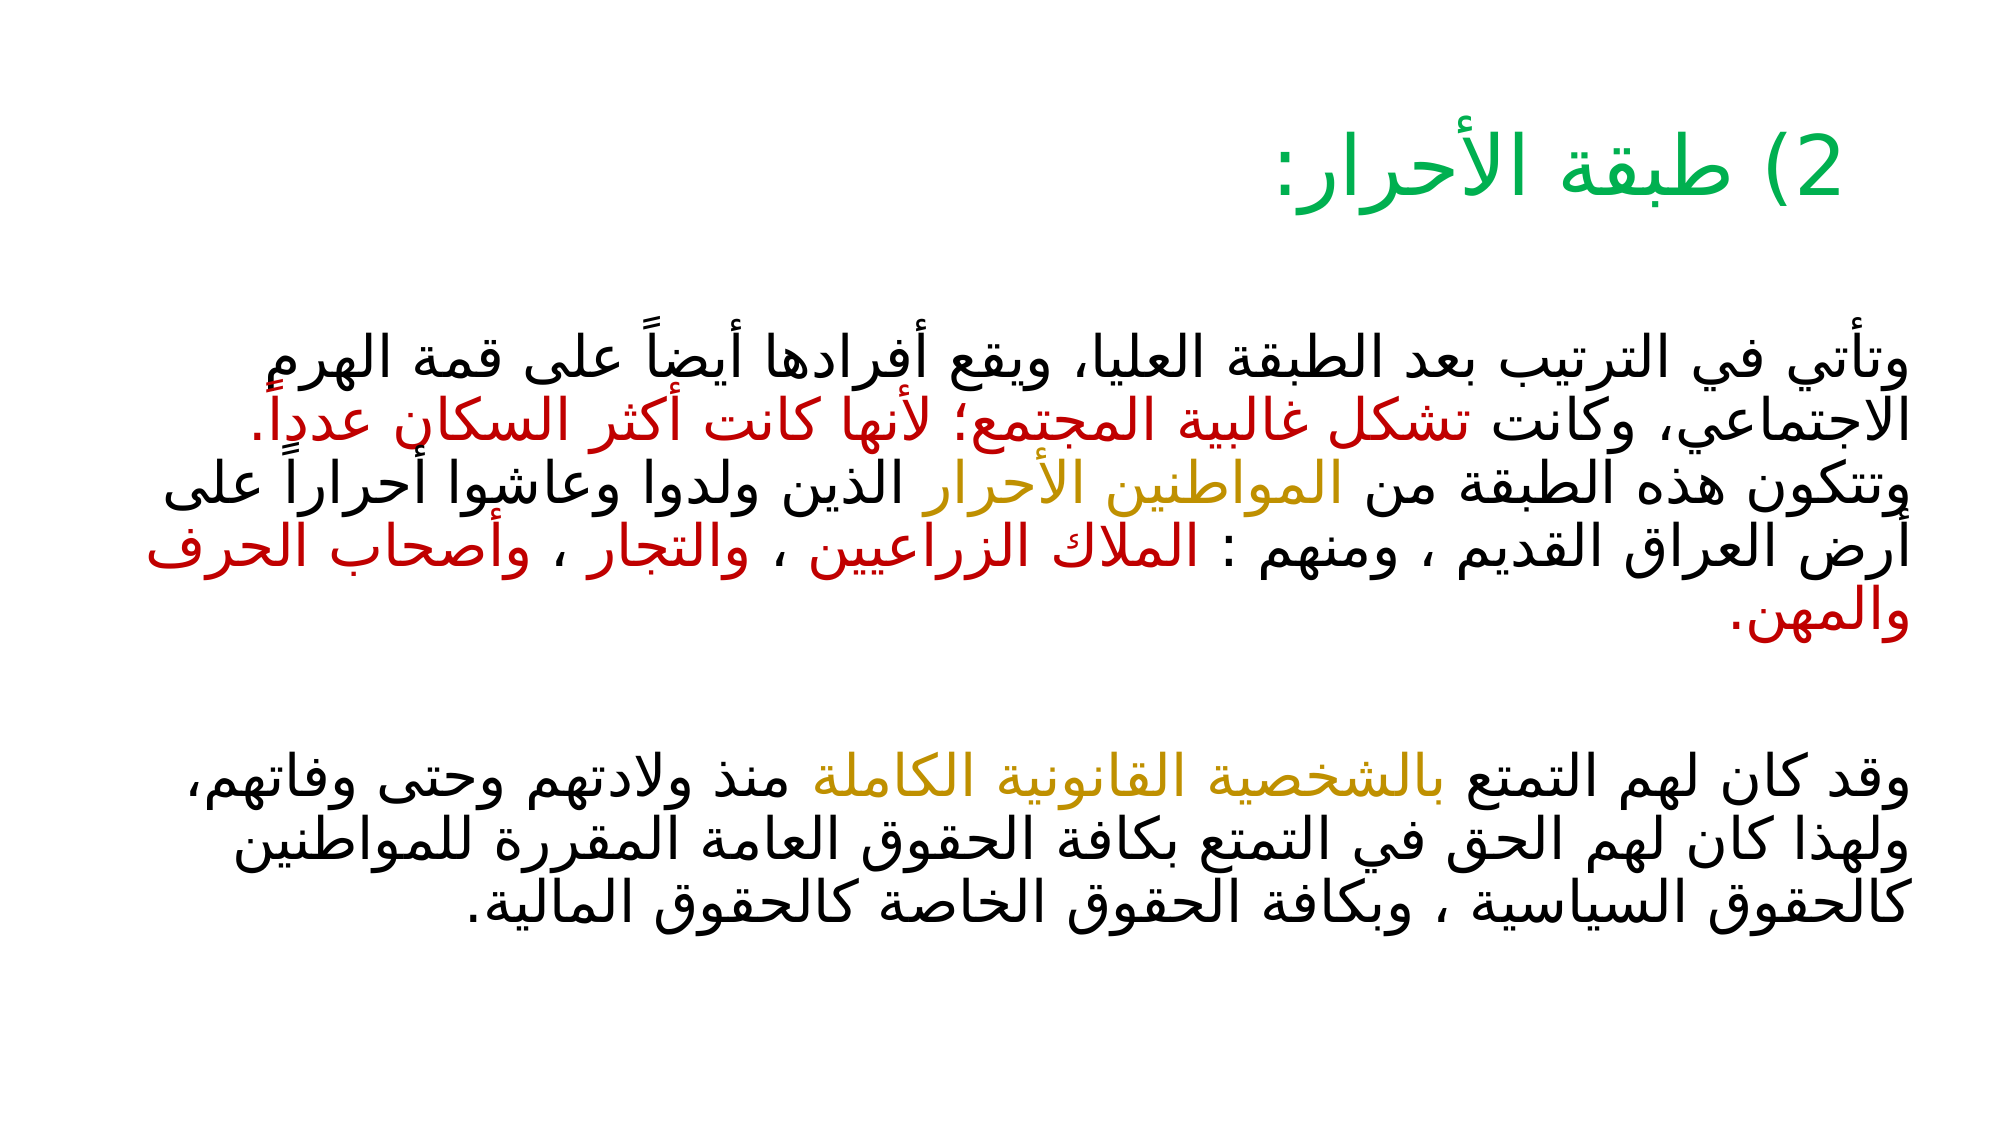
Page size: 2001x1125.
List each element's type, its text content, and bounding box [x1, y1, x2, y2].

title 2) طبقة الأحرار: [137, 59, 1863, 278]
list وتأتي في الترتيب بعد الطبقة العليا، ويقع أفرادها أيضاً على قمة الهرم الاجتماعي، وكانت تشكل غالبية المجتمع؛ لأنها كانت أكثر السكان عدداً. وتتكون هذه الطبقة من المواطنين الأحرار الذين ولدوا وعاشوا أحراراً على أرض العراق القديم ، ومنهم : الملاك الزراعيين ، والتجار ، وأصحاب الحرف والمهن. وقد كان لهم التمتع بالشخصية القانونية الكاملة منذ ولادتهم وحتى وفاتهم، ولهذا كان لهم الحق في التمتع بكافة الحقوق العامة المقررة للمواطنين كالحقوق السياسية ، وبكافة الحقوق الخاصة كالحقوق المالية. [71, 319, 1928, 1046]
